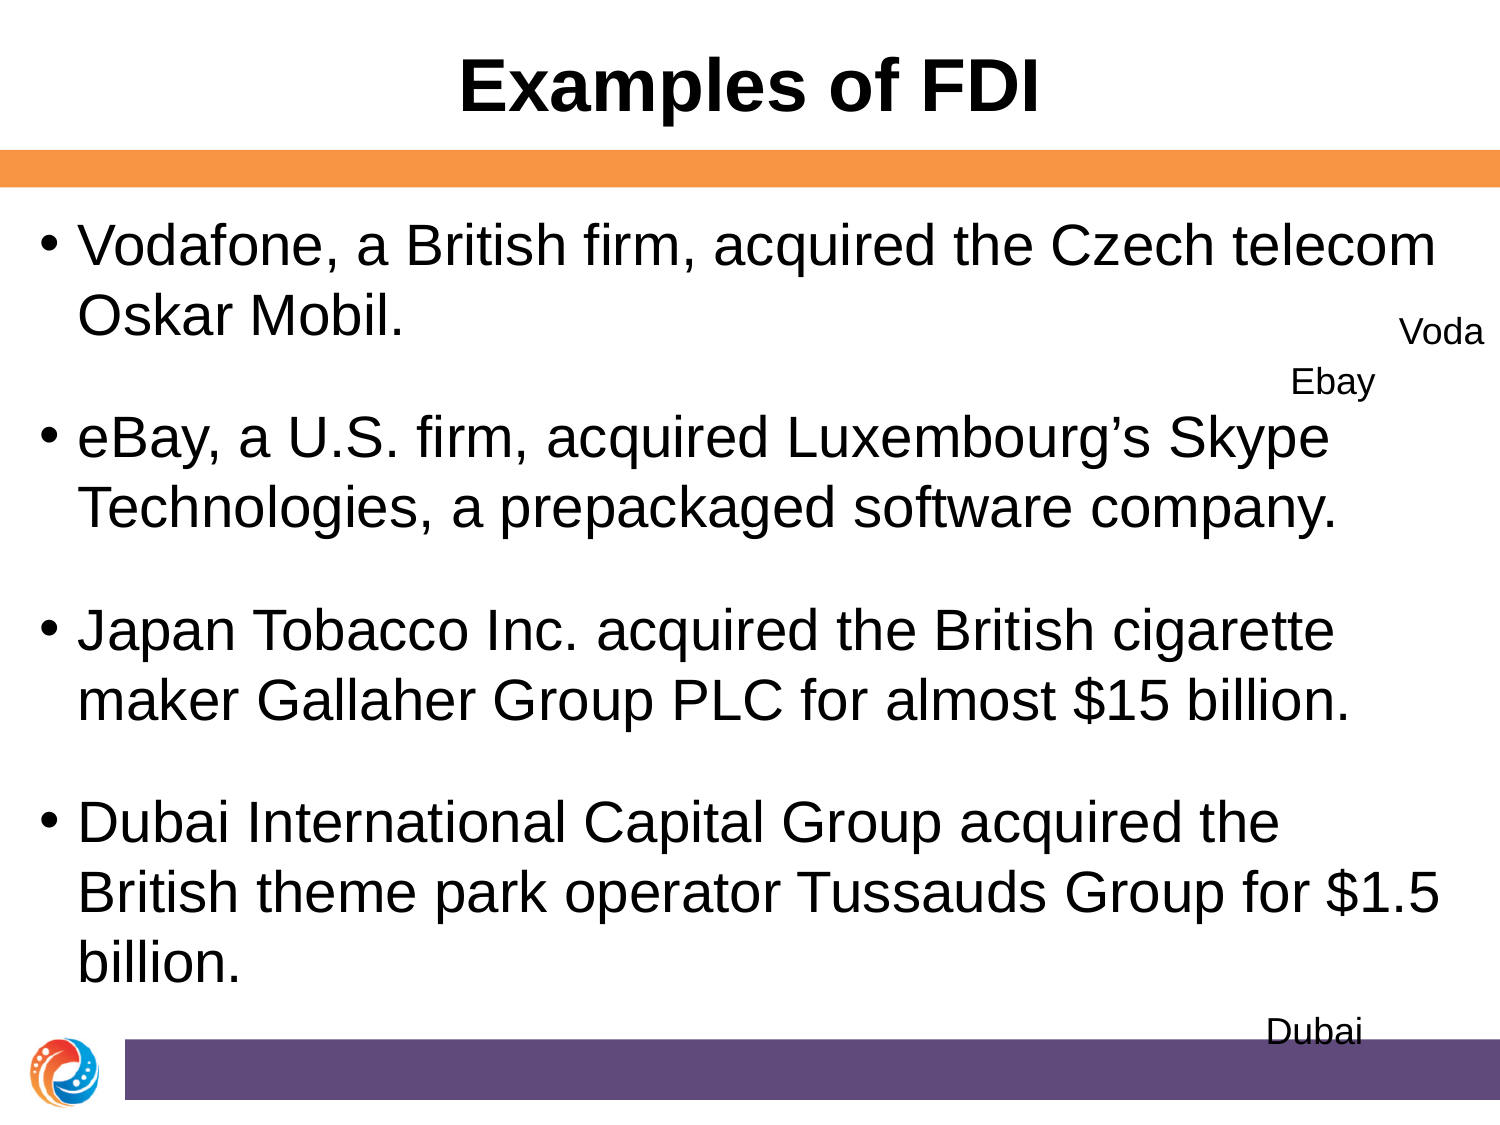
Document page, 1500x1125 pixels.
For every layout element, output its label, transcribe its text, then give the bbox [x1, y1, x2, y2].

text_box [0, 148, 1500, 190]
footer Copyright © 2014 Pearson Education [512, 1042, 988, 1103]
text_box [125, 1039, 1500, 1100]
title Examples of FDI [112, 12, 1388, 148]
text_box Ebay [1275, 349, 1391, 410]
picture [23, 1032, 105, 1111]
text_box Dubai [1250, 999, 1379, 1060]
subtitle Vodafone, a British firm, acquired the Czech telecom Oskar Mobil. eBay, a U.S. firm, acquired Luxembourg’s Skype Technologies, a prepackaged software company. Japan Tobacco Inc. acquired the British cigarette maker Gallaher Group PLC for almost $15 billion. Dubai International Capital Group acquired the British theme park operator Tussauds Group for $1.5 billion. [24, 199, 1476, 1025]
text_box Voda [1384, 299, 1500, 360]
